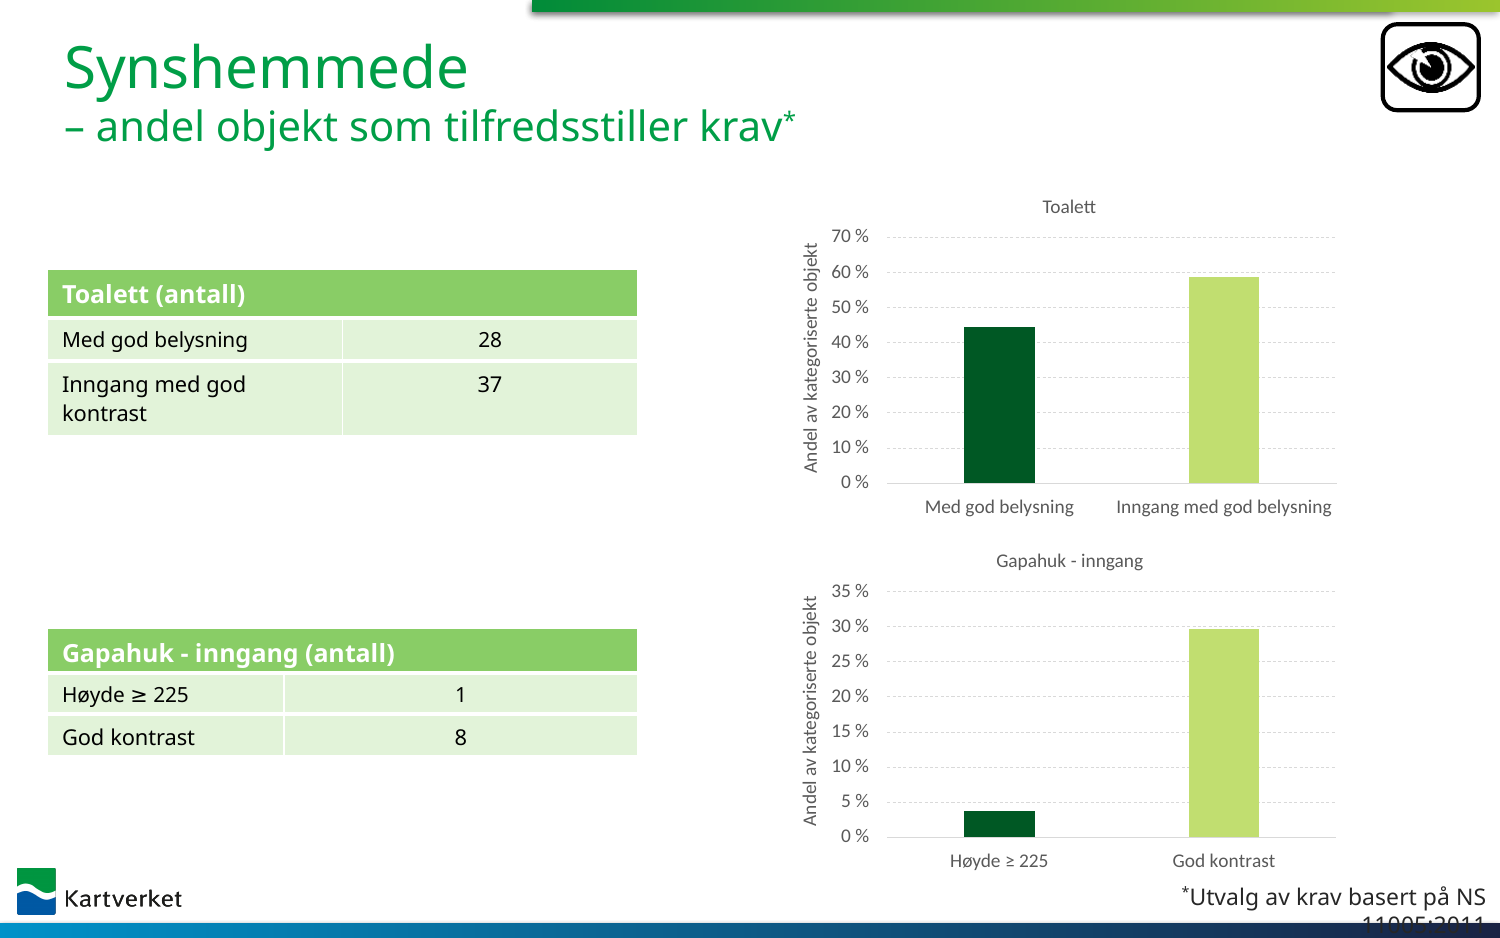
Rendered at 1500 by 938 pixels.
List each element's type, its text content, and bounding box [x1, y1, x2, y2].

table_cell God kontrast [48, 716, 283, 755]
table_cell 28 [343, 320, 637, 359]
text_box Synshemmede – andel objekt som tilfredsstiller krav* [49, 24, 1431, 158]
table_cell Med god belysning [48, 320, 342, 359]
picture [791, 541, 1348, 880]
picture [791, 187, 1348, 526]
text_box *Utvalg av krav basert på NS 11005:2011 [1068, 873, 1500, 938]
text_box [1382, 24, 1480, 111]
table_header Gapahuk - inngang (antall) [48, 629, 637, 671]
table_cell Inngang med god kontrast [48, 363, 342, 435]
table_header Toalett (antall) [48, 270, 637, 316]
table_cell Høyde ≥ 225 [48, 675, 283, 712]
table_cell 1 [285, 675, 637, 712]
table_cell 37 [343, 363, 637, 435]
table_cell 8 [285, 716, 637, 755]
